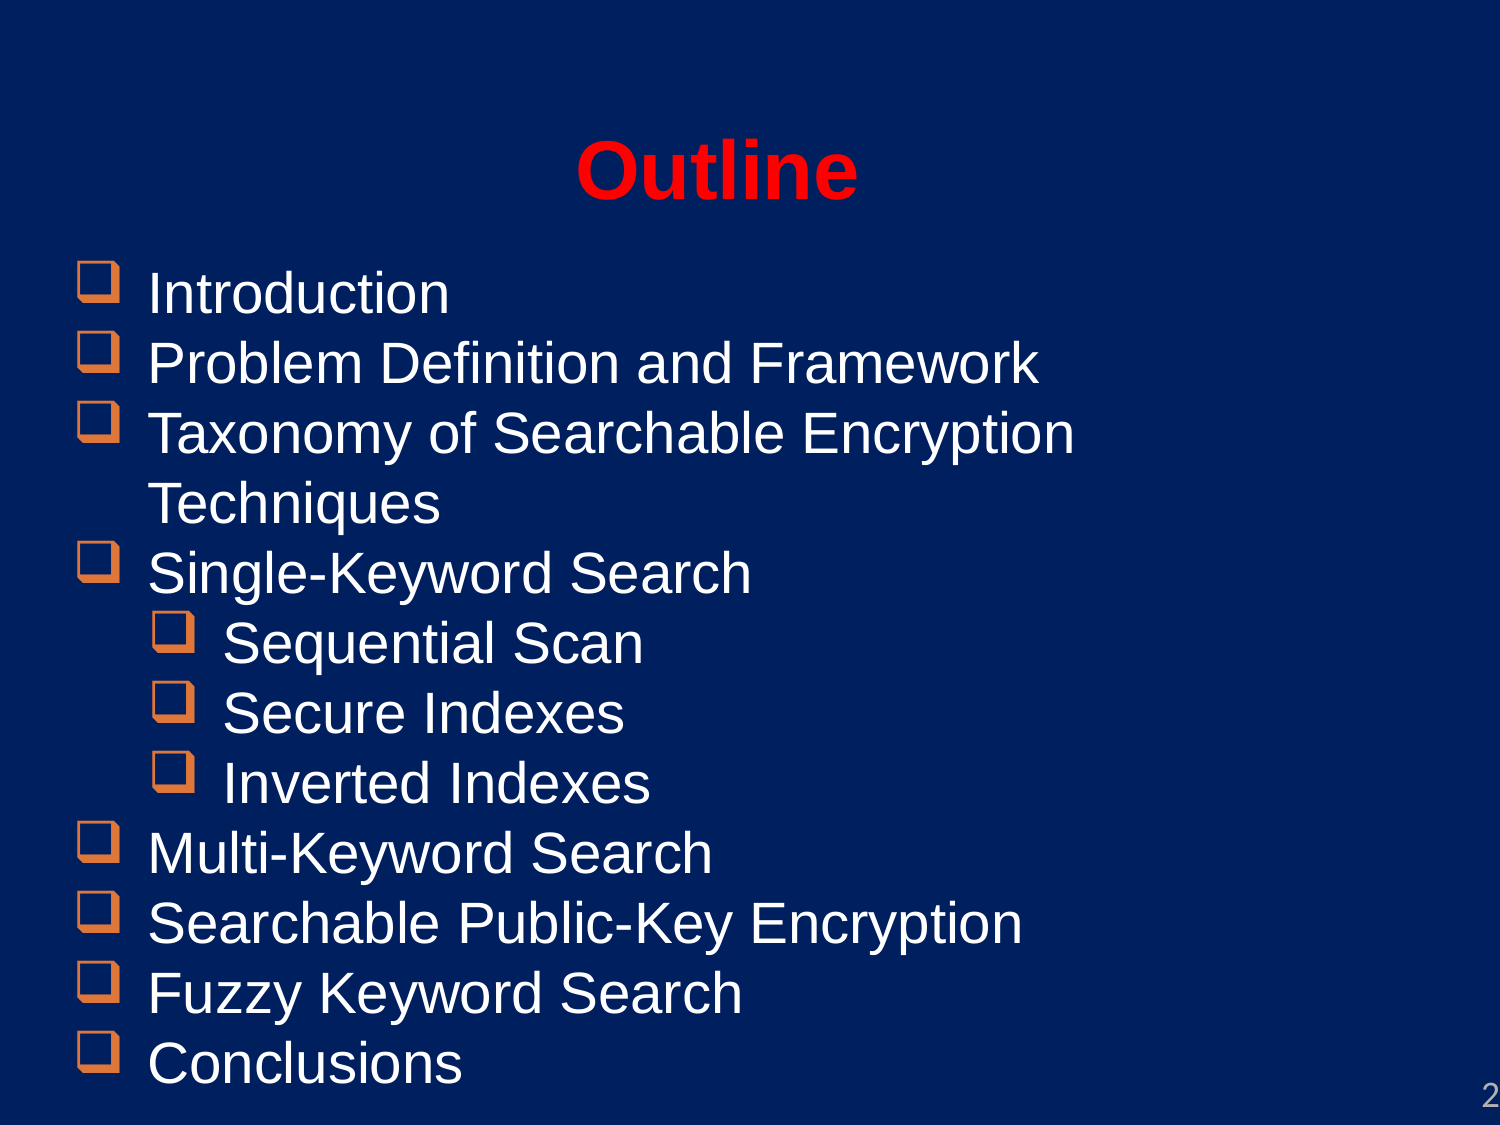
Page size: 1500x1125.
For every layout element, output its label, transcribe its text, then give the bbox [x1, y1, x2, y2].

slide_number 2 [1437, 1069, 1500, 1125]
text_box Outline [70, 116, 1363, 217]
text_box Introduction Problem Definition and Framework Taxonomy of Searchable Encryption Techniques Single-Keyword Search Sequential Scan Secure Indexes Inverted Indexes Multi-Keyword Search Searchable Public-Key Encryption Fuzzy Keyword Search Conclusions [70, 254, 1421, 1095]
